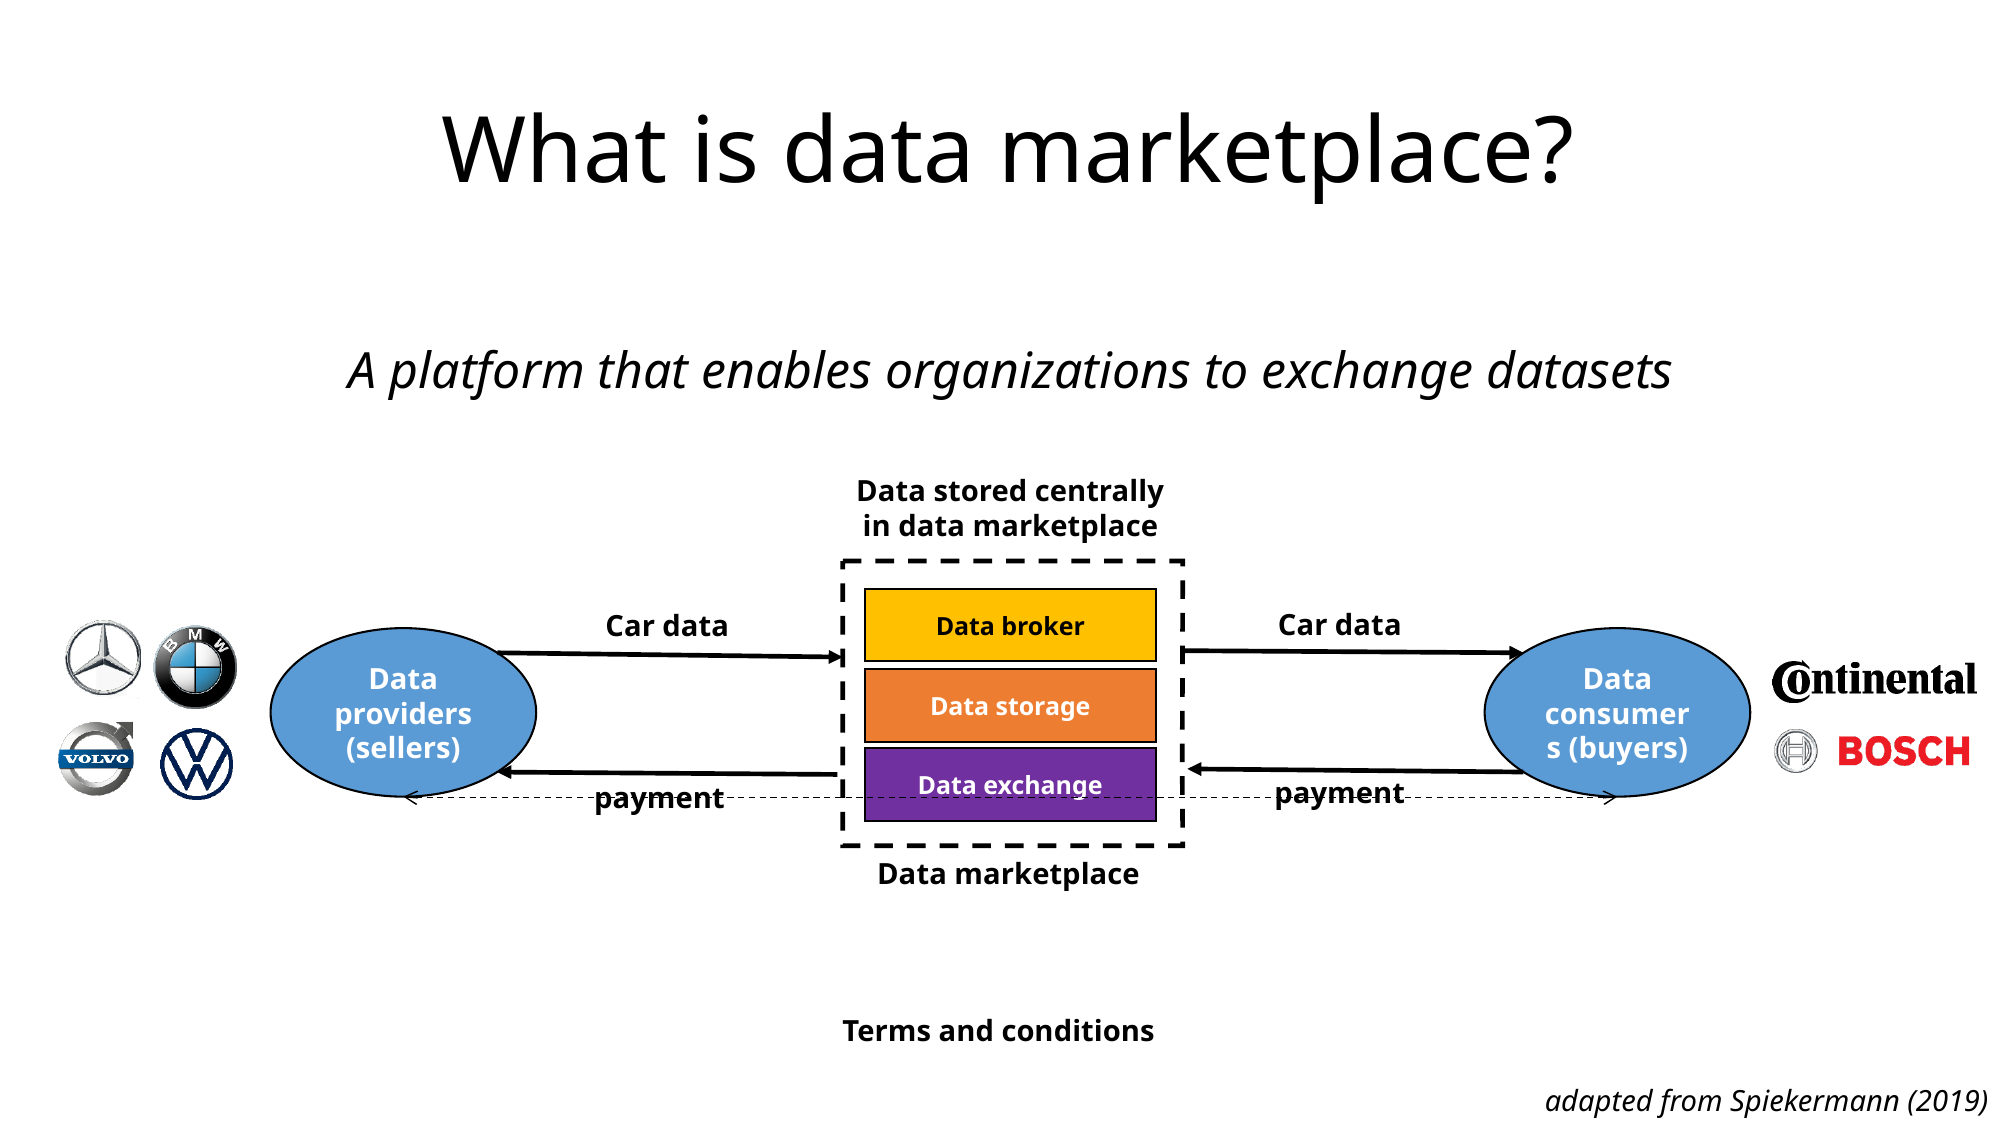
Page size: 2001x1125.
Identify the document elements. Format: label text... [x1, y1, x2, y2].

text_box Data broker [1013, 588, 1157, 662]
text_box Data consumers (buyers) [1483, 627, 1752, 798]
text_box A platform that enables organizations to exchange datasets [1013, 331, 1689, 406]
text_box Data exchange [1013, 747, 1157, 822]
text_box Data exchange [864, 747, 1010, 822]
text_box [497, 652, 843, 658]
text_box adapted from Spiekermann (2019) [1530, 1074, 2000, 1125]
text_box A platform that enables organizations to exchange datasets [334, 331, 1010, 406]
picture [160, 727, 233, 800]
picture [1771, 727, 1971, 775]
text_box Data storage [1013, 668, 1157, 743]
text_box Data stored centrally in data marketplace [804, 465, 1010, 550]
text_box What is data marketplace? [145, 44, 1871, 262]
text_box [1187, 768, 1524, 772]
text_box Data marketplace [1013, 848, 1215, 898]
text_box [497, 771, 838, 775]
text_box Data marketplace [802, 848, 1010, 898]
picture [64, 612, 141, 703]
text_box payment [1224, 772, 1455, 817]
text_box Data storage [864, 668, 1010, 743]
text_box Data providers (sellers) [269, 627, 538, 798]
text_box Terms and conditions [1013, 1004, 1191, 1055]
picture [1771, 659, 1977, 703]
text_box Car data [552, 600, 783, 650]
text_box payment [477, 771, 842, 822]
text_box Car data [1186, 598, 1494, 649]
text_box Data stored centrally in data marketplace [1013, 465, 1217, 550]
picture [153, 625, 238, 709]
text_box Data broker [864, 588, 1010, 662]
text_box Terms and conditions [806, 1004, 1010, 1055]
text_box [841, 559, 1010, 847]
text_box [1013, 559, 1184, 847]
picture [57, 721, 134, 796]
